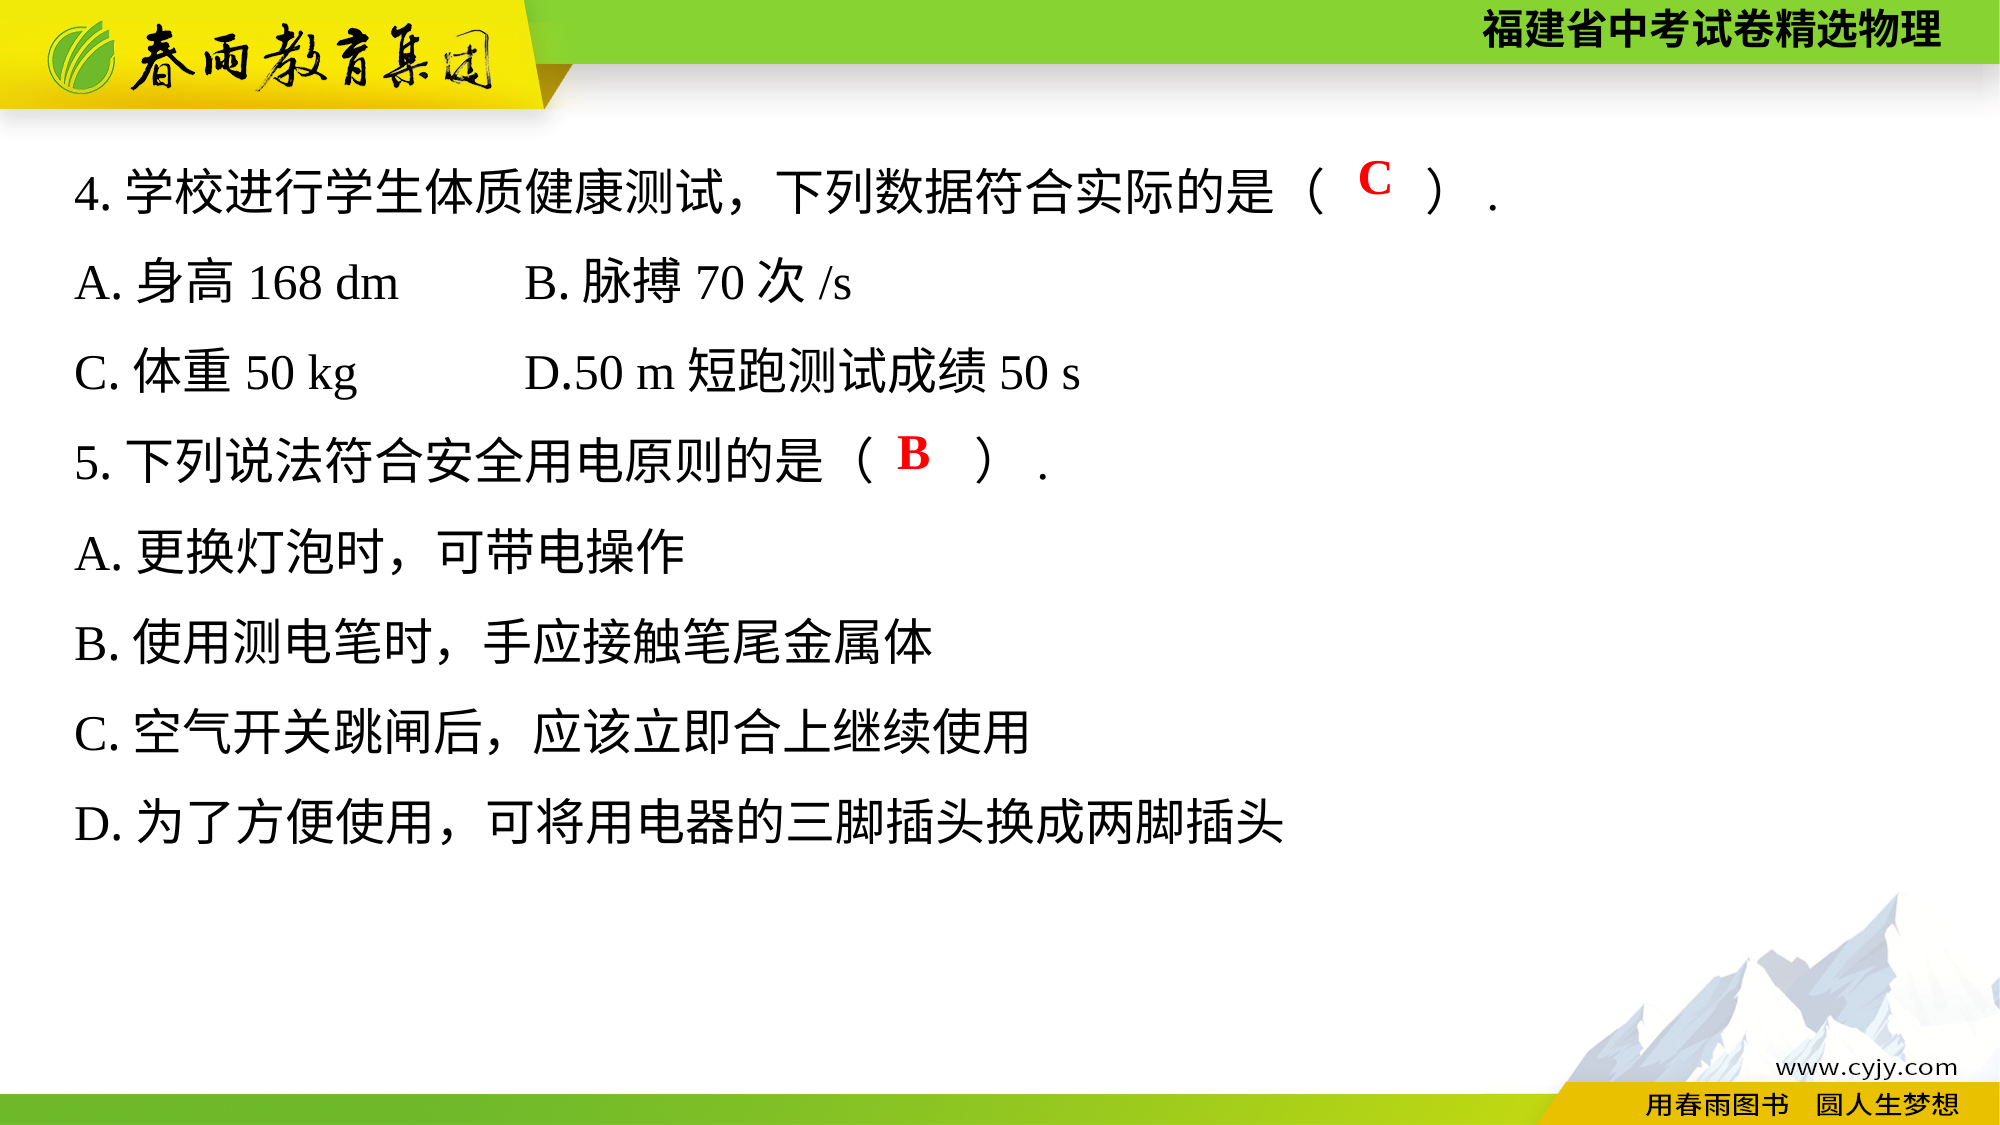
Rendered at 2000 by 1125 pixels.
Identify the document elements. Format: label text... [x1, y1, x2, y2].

list 4.学校进行学生体质健康测试，下列数据符合实际的是（ ）. A.身高168 dm B.脉搏70次/s C.体重50 kg D.50 m短跑测试成绩50 s 5.下列说法符合安全用电原则的是（ ）. A.更换灯泡时，可带电操作 B.使用测电笔时，手应接触笔尾金属体 C.空气开关跳闸后，应该立即合上继续使用 D.为了方便使用，可将用电器的三脚插头换成两脚插头 [59, 122, 1944, 854]
picture [0, 0, 2000, 1125]
text_box B [882, 411, 946, 487]
text_box C [1342, 137, 1409, 212]
